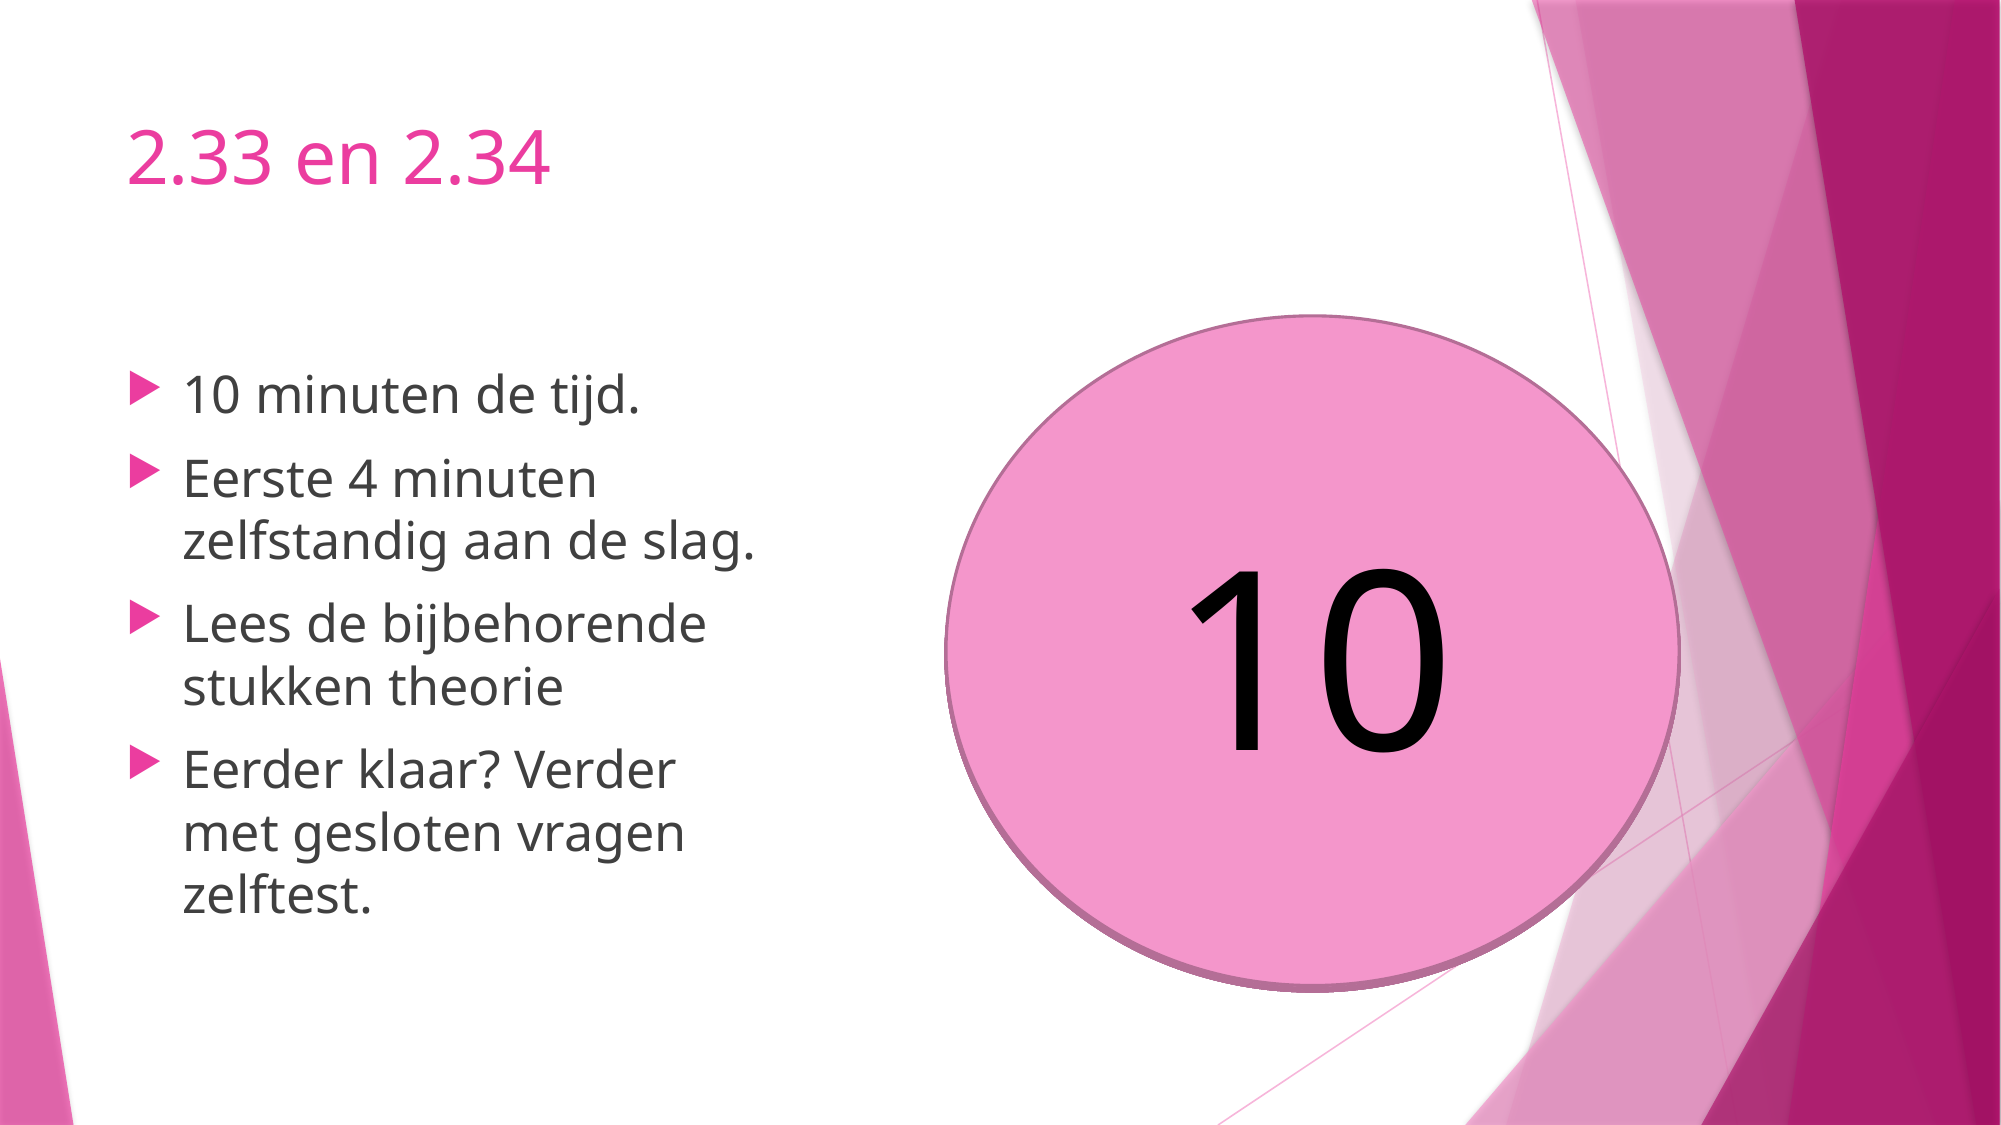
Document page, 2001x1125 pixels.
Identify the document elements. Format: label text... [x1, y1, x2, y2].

text_box 9 [958, 742, 1668, 990]
title 2.33 en 2.34 [111, 101, 1522, 319]
text_box 7 [961, 748, 1667, 993]
text_box 10 [944, 314, 1681, 988]
list 10 minuten de tijd. Eerste 4 minuten zelfstandig aan de slag. Lees de bijbehorende stukken theorie Eerder klaar? Verder met gesloten vragen zelftest. [111, 354, 774, 992]
